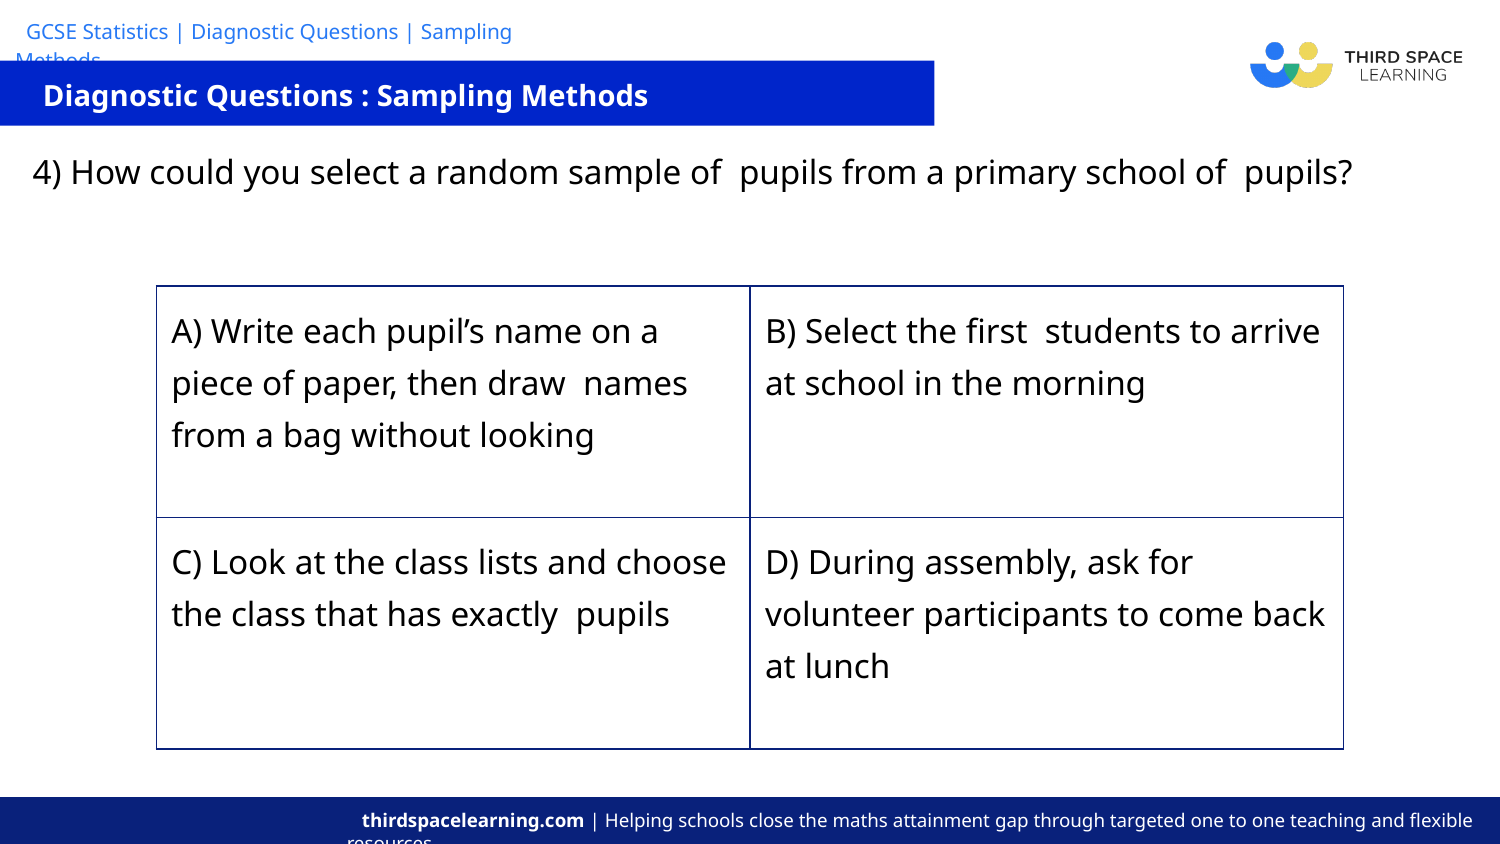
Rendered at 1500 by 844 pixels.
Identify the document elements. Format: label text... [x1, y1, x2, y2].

picture [1250, 33, 1465, 99]
text_box Diagnostic Questions : Sampling Methods [27, 61, 778, 127]
